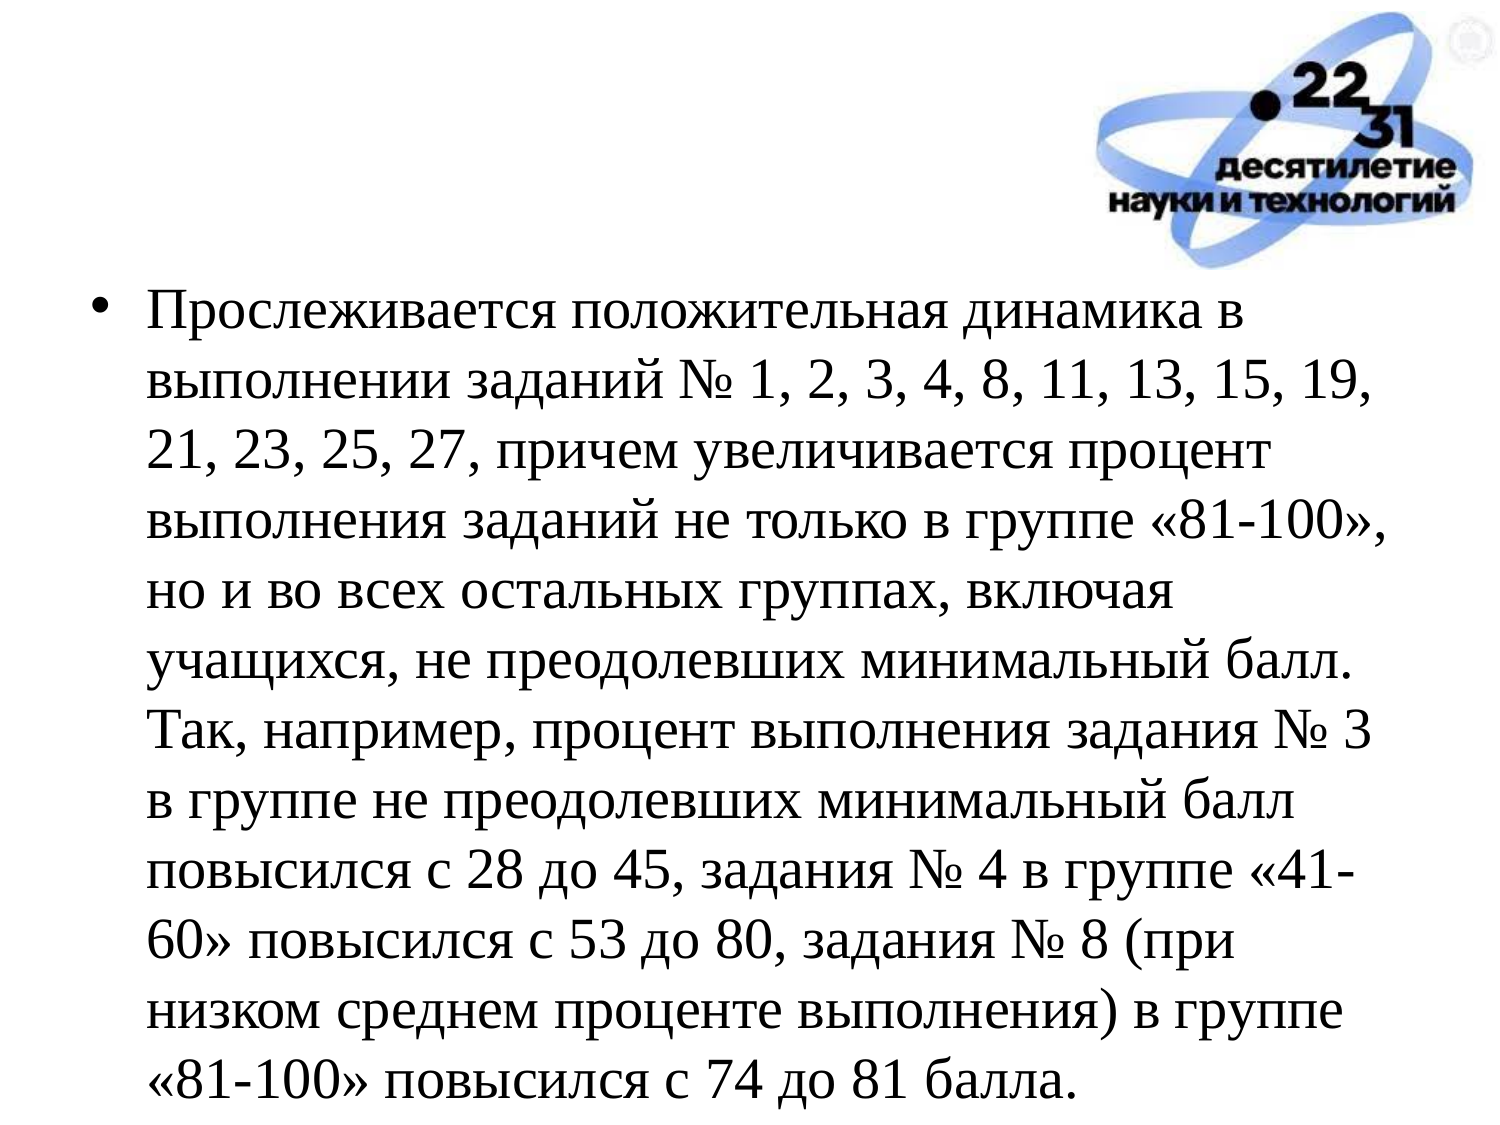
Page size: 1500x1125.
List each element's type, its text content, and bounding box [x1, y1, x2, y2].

picture [1069, 11, 1500, 270]
list Прослеживается положительная динамика в выполнении заданий № 1, 2, 3, 4, 8, 11, 13, 15, 19, 21, 23, 25, 27, причем увеличивается процент выполнения заданий не только в группе «81-100», но и во всех остальных группах, включая учащихся, не преодолевших минимальный балл. Так, например, процент выполнения задания № 3 в группе не преодолевших минимальный балл повысился с 28 до 45, задания № 4 в группе «41-60» повысился с 53 до 80, задания № 8 (при низком среднем проценте выполнения) в группе «81-100» повысился с 74 до 81 балла. [75, 262, 1425, 1005]
